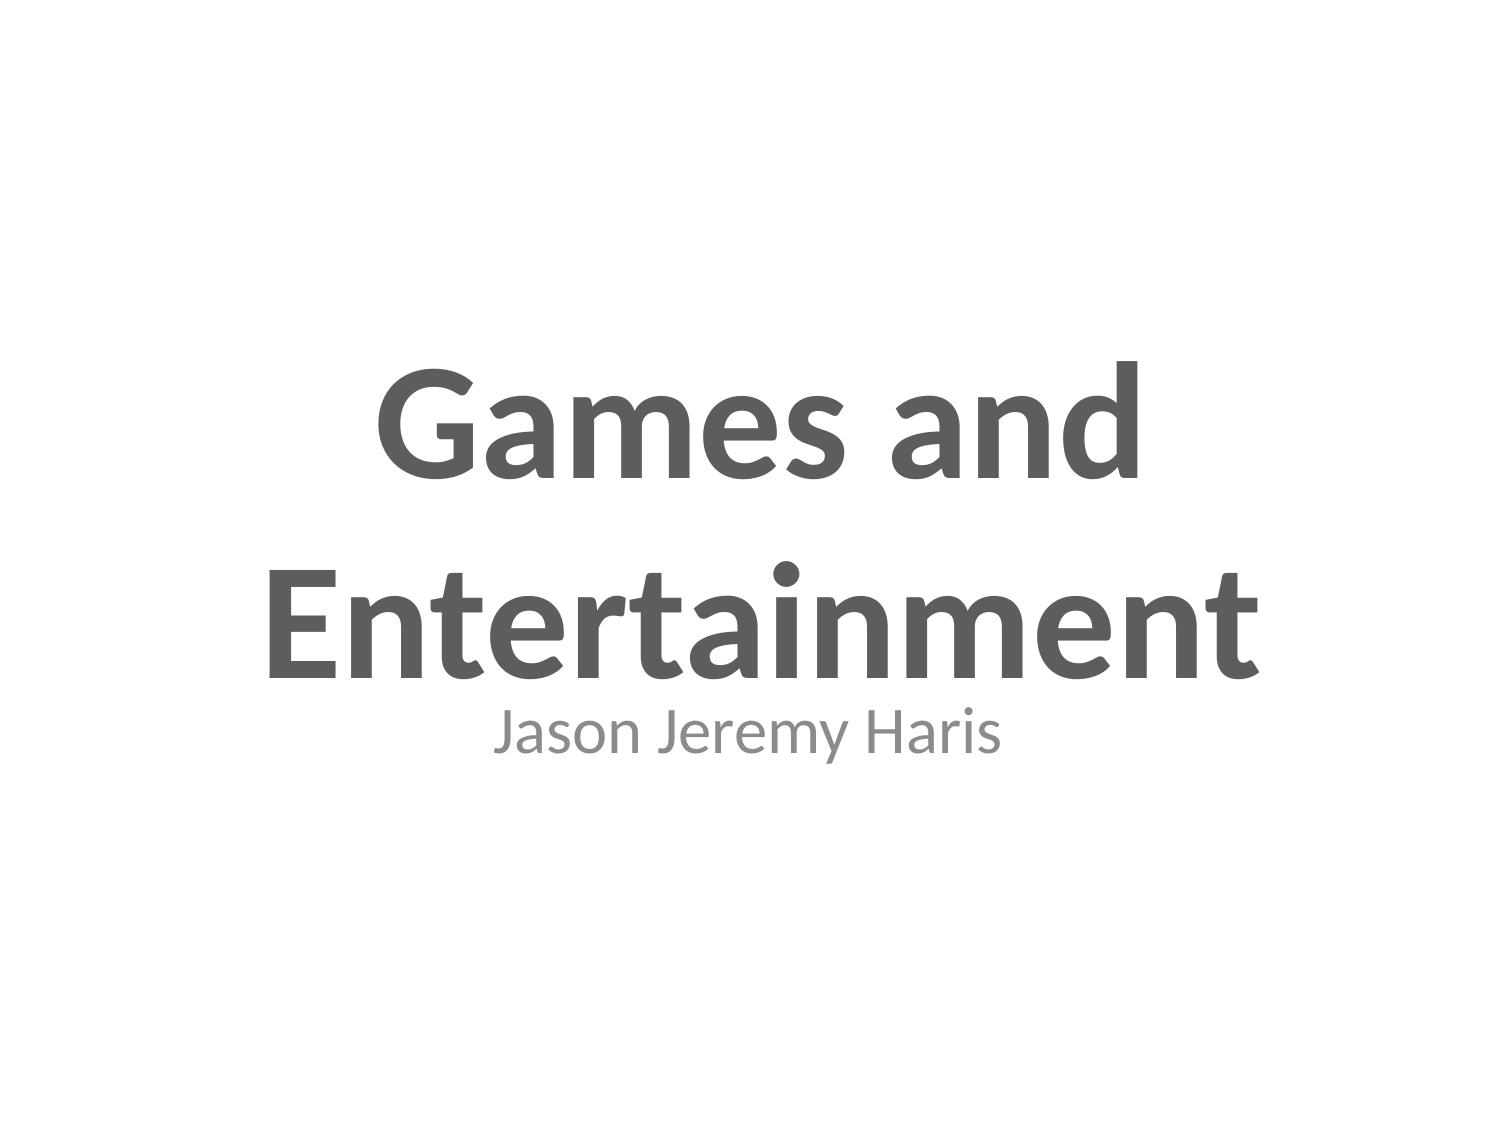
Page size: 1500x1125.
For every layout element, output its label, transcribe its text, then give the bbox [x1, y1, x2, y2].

subtitle Jason Jeremy Haris [222, 720, 1274, 934]
text_box Games and Entertainment [128, 304, 1395, 720]
